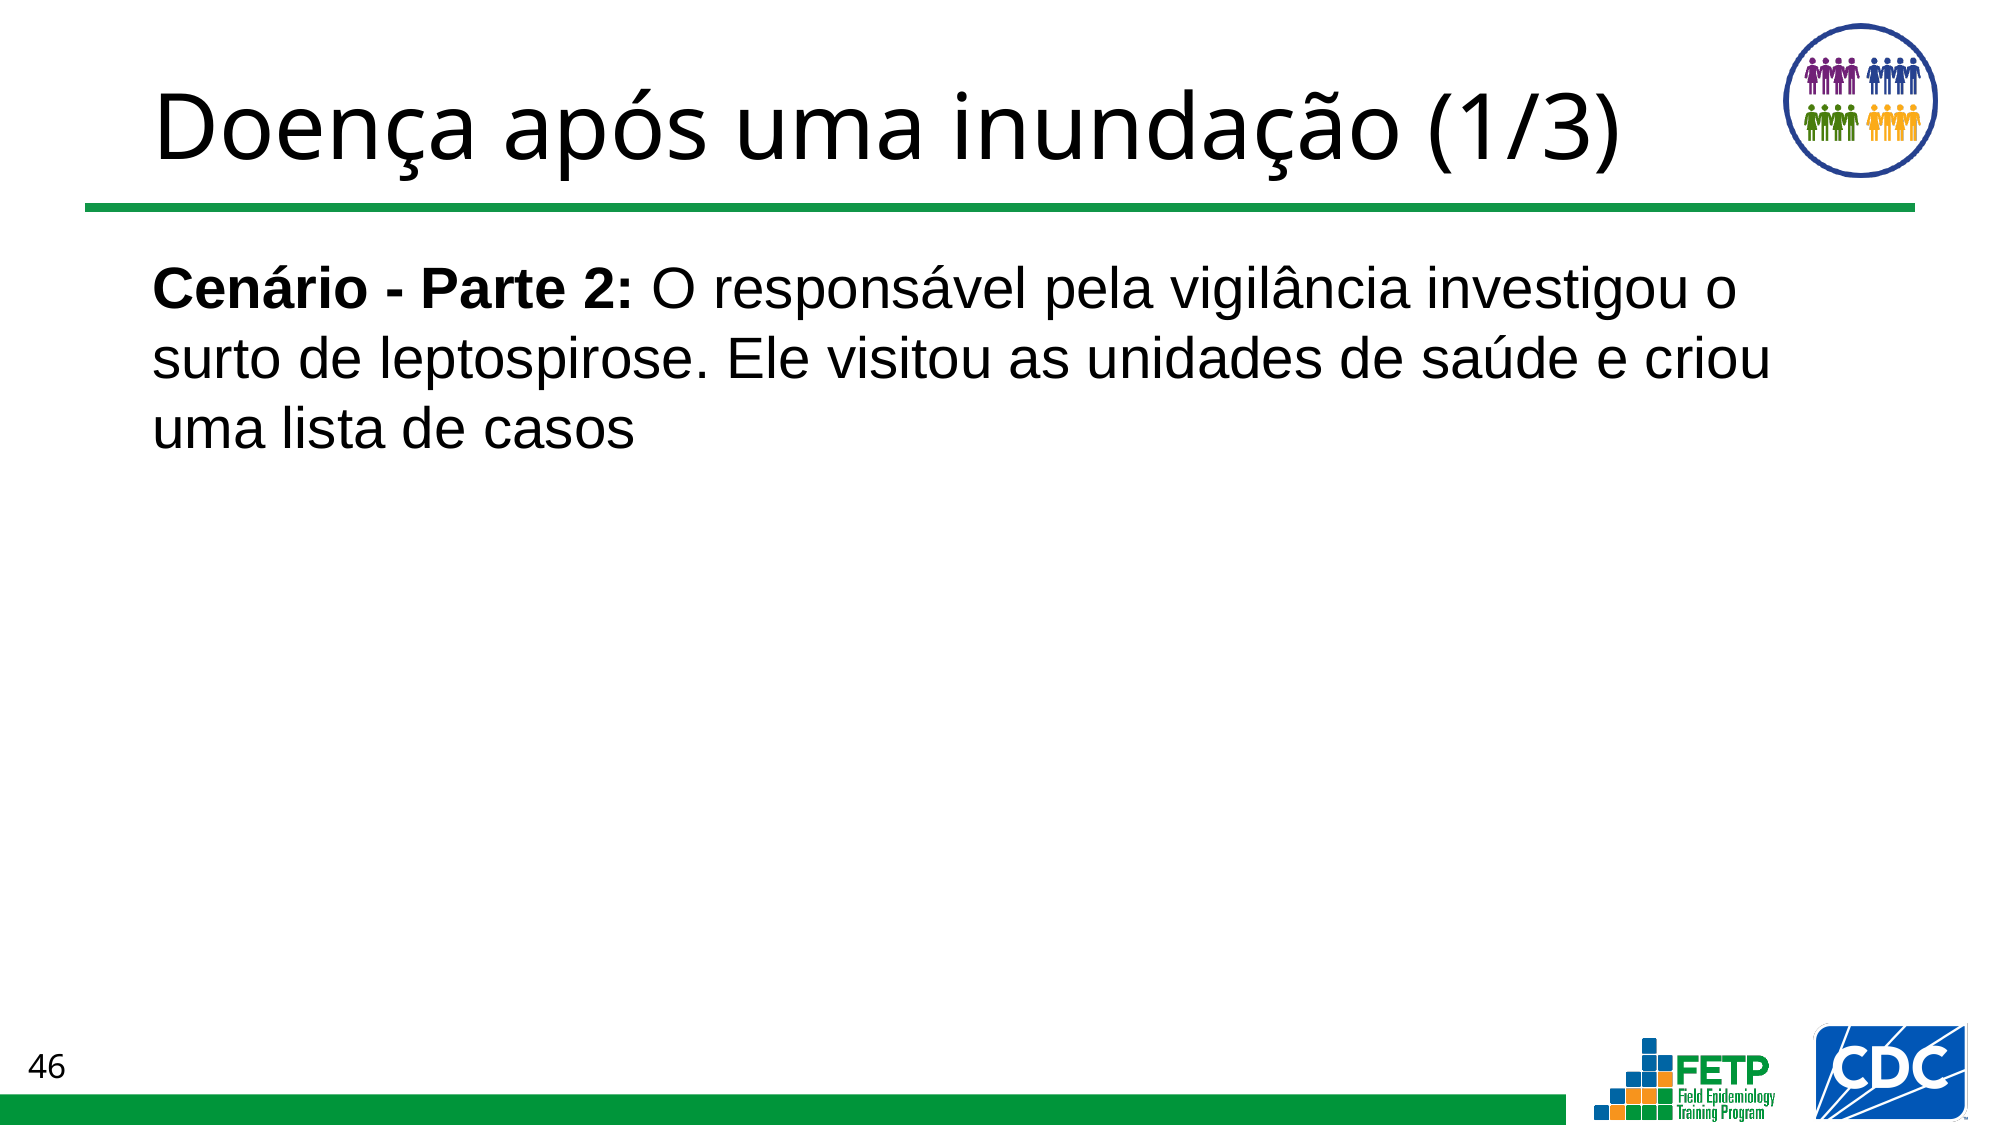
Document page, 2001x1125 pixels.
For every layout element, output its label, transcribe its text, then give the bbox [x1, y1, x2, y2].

list Cenário - Parte 2: O responsável pela vigilância investigou o surto de leptospirose. Ele visitou as unidades de saúde e criou uma lista de casos [137, 242, 1863, 1004]
title Doença após uma inundação (1/3) [137, 73, 1738, 205]
picture [1594, 1038, 1775, 1122]
picture [1783, 23, 1938, 178]
picture [1813, 1023, 1968, 1122]
